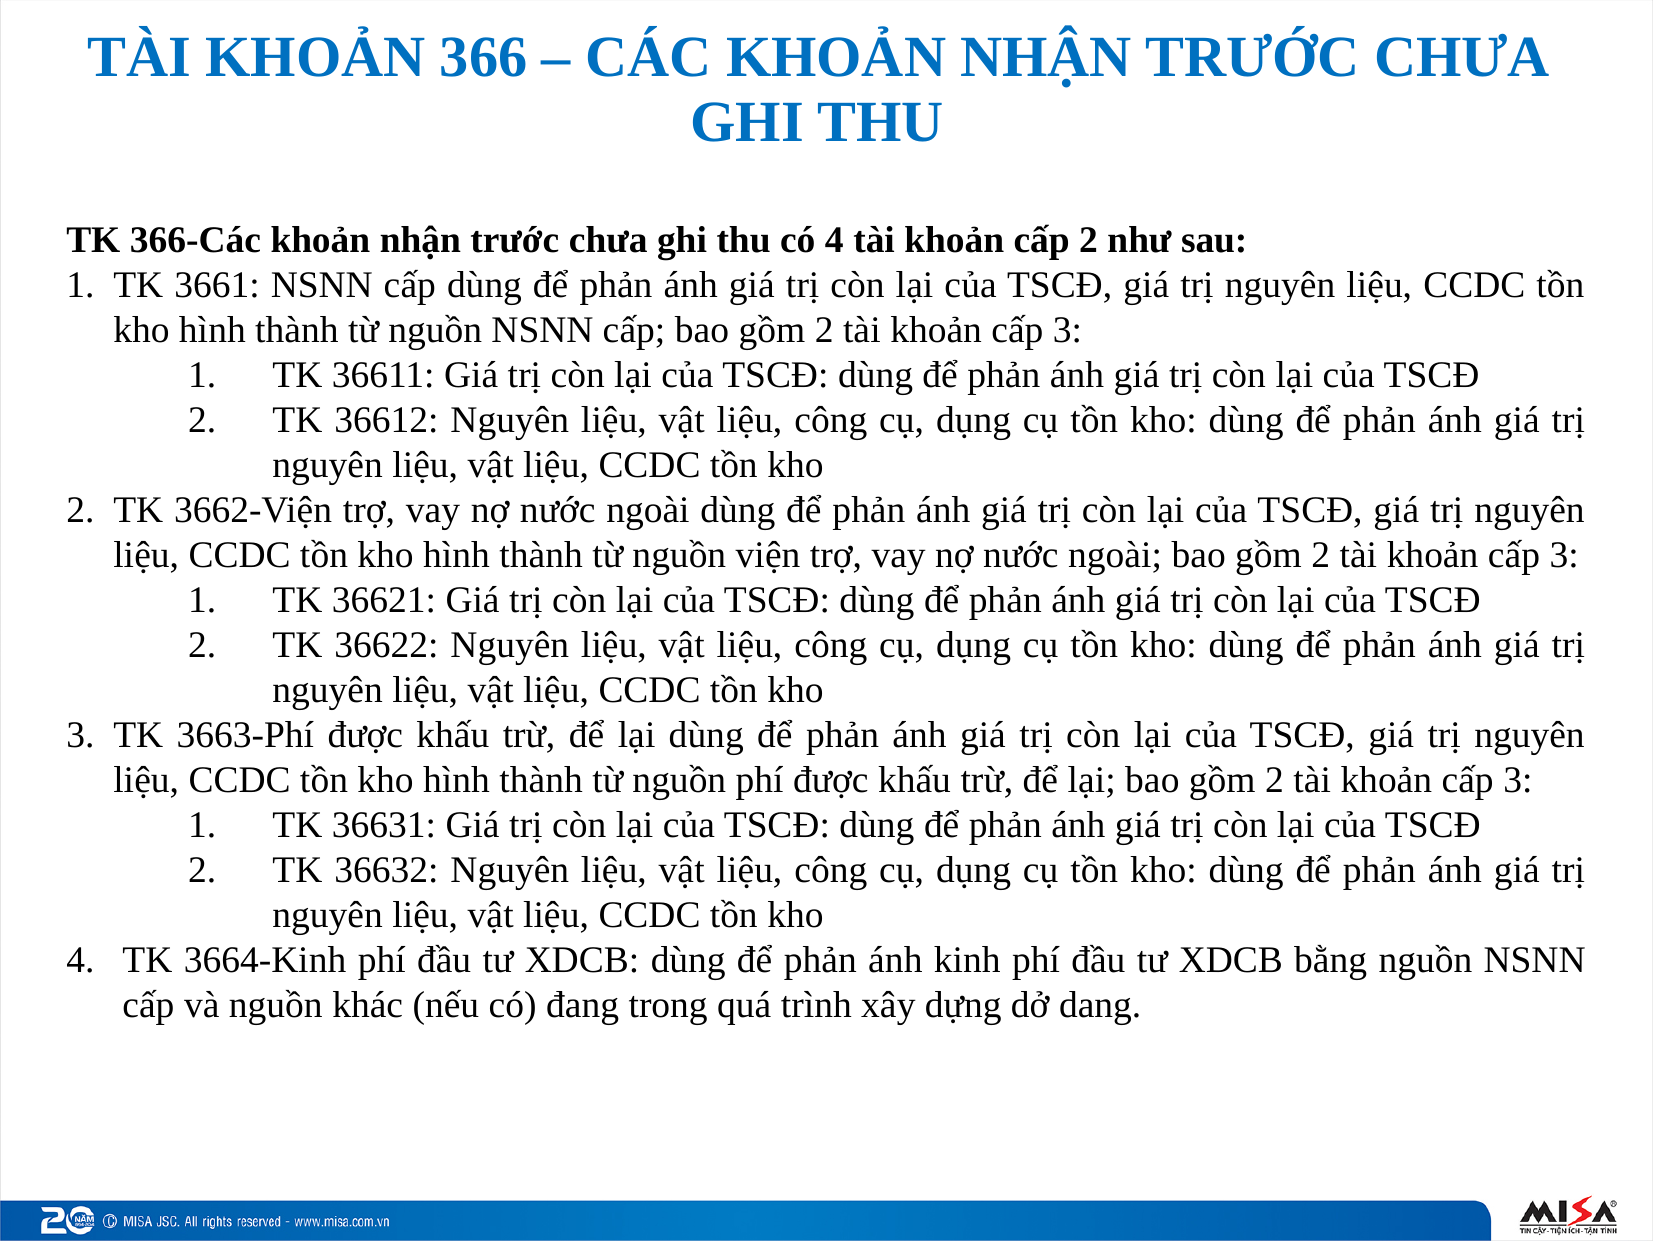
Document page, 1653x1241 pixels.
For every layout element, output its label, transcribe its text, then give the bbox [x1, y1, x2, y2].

picture [0, 0, 1653, 1241]
title TÀI KHOẢN 366 – CÁC KHOẢN NHẬN TRƯỚC CHƯA GHI THU [76, 32, 1558, 146]
text_box TK 366-Các khoản nhận trước chưa ghi thu có 4 tài khoản cấp 2 như sau: TK 3661: NSNN cấp dùng để phản ánh giá trị còn lại của TSCĐ, giá trị nguyên liệu, CCDC tồn kho hình thành từ nguồn NSNN cấp; bao gồm 2 tài khoản cấp 3: TK 36611: Giá trị còn lại của TSCĐ: dùng để phản ánh giá trị còn lại của TSCĐ TK 36612: Nguyên liệu, vật liệu, công cụ, dụng cụ tồn kho: dùng để phản ánh giá trị nguyên liệu, vật liệu, CCDC tồn kho TK 3662-Viện trợ, vay nợ nước ngoài dùng để phản ánh giá trị còn lại của TSCĐ, giá trị nguyên liệu, CCDC tồn kho hình thành từ nguồn viện trợ, vay nợ nước ngoài; bao gồm 2 tài khoản cấp 3: TK 36621: Giá trị còn lại của TSCĐ: dùng để phản ánh giá trị còn lại của TSCĐ TK 36622: Nguyên liệu, vật liệu, công cụ, dụng cụ tồn kho: dùng để phản ánh giá trị nguyên liệu, vật liệu, CCDC tồn kho TK 3663-Phí được khấu trừ, để lại dùng để phản ánh giá trị còn lại của TSCĐ, giá trị nguyên liệu, CCDC tồn kho hình thành từ nguồn phí được khấu trừ, để lại; bao gồm 2 tài khoản cấp 3: TK 36631: Giá trị còn lại của TSCĐ: dùng để phản ánh giá trị còn lại của TSCĐ TK 36632: Nguyên liệu, vật liệu, công cụ, dụng cụ tồn kho: dùng để phản ánh giá trị nguyên liệu, vật liệu, CCDC tồn kho TK 3664-Kinh phí đầu tư XDCB: dùng để phản ánh kinh phí đầu tư XDCB bằng nguồn NSNN cấp và nguồn khác (nếu có) đang trong quá trình xây dựng dở dang. [51, 207, 1602, 1168]
